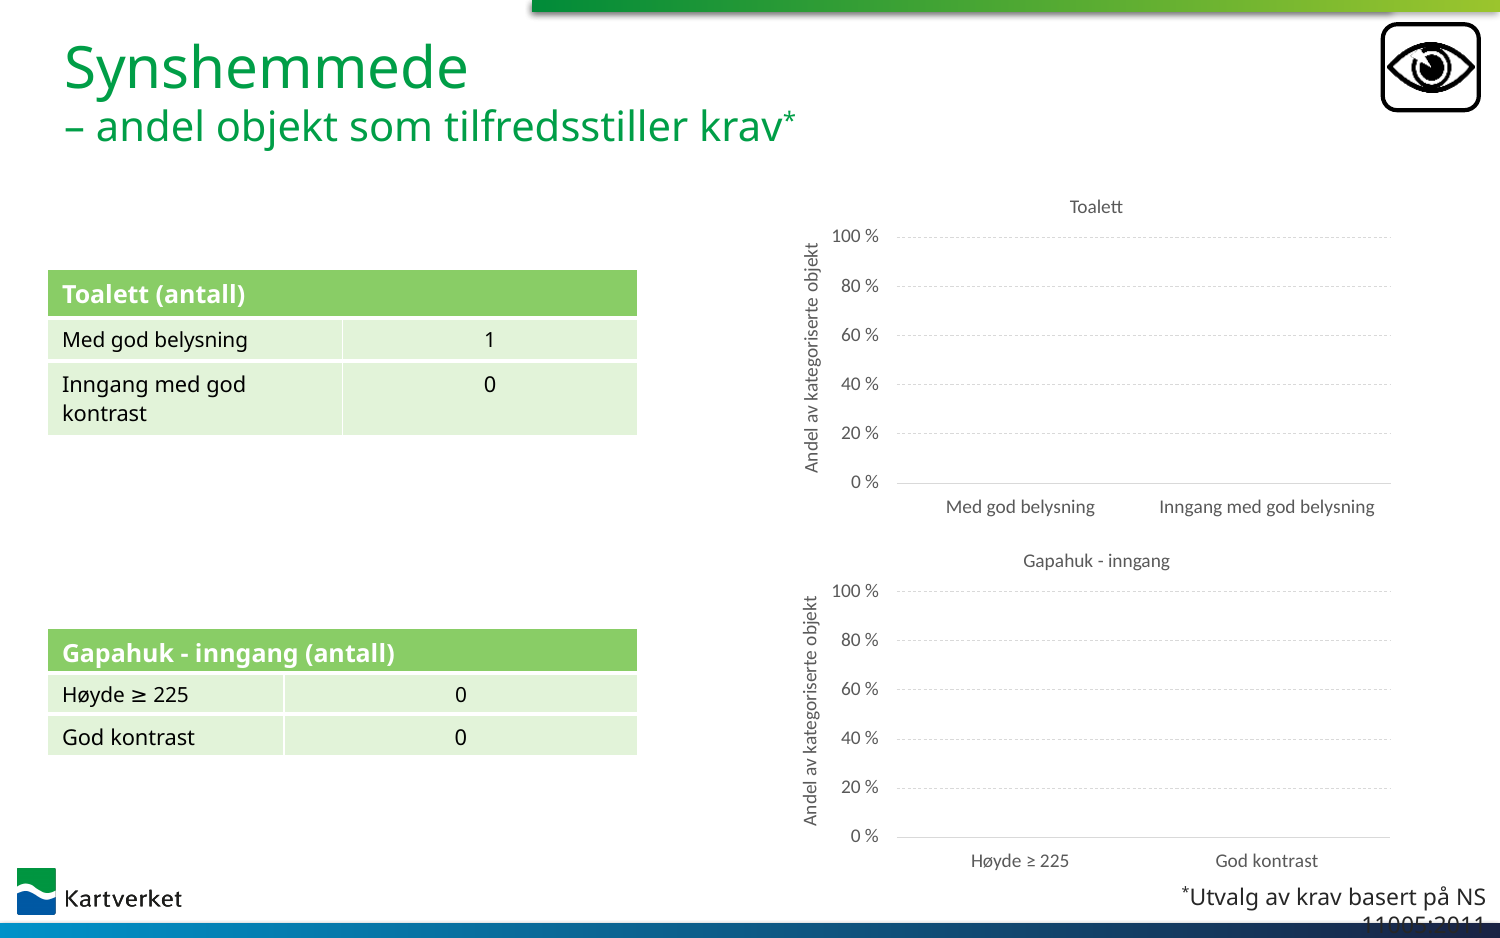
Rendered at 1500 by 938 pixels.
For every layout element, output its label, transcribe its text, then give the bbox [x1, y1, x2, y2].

table_header Toalett (antall) [48, 270, 637, 316]
table_cell 0 [285, 716, 637, 755]
text_box *Utvalg av krav basert på NS 11005:2011 [1068, 873, 1500, 938]
table_cell Med god belysning [48, 320, 342, 359]
table_cell 0 [343, 363, 637, 435]
table_header Gapahuk - inngang (antall) [48, 629, 637, 671]
picture [791, 541, 1402, 880]
text_box Synshemmede – andel objekt som tilfredsstiller krav* [49, 24, 1431, 158]
table_cell 0 [285, 675, 637, 712]
table_cell 1 [343, 320, 637, 359]
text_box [1382, 24, 1480, 111]
table_cell God kontrast [48, 716, 283, 755]
table_cell Inngang med god kontrast [48, 363, 342, 435]
picture [791, 187, 1402, 526]
table_cell Høyde ≥ 225 [48, 675, 283, 712]
